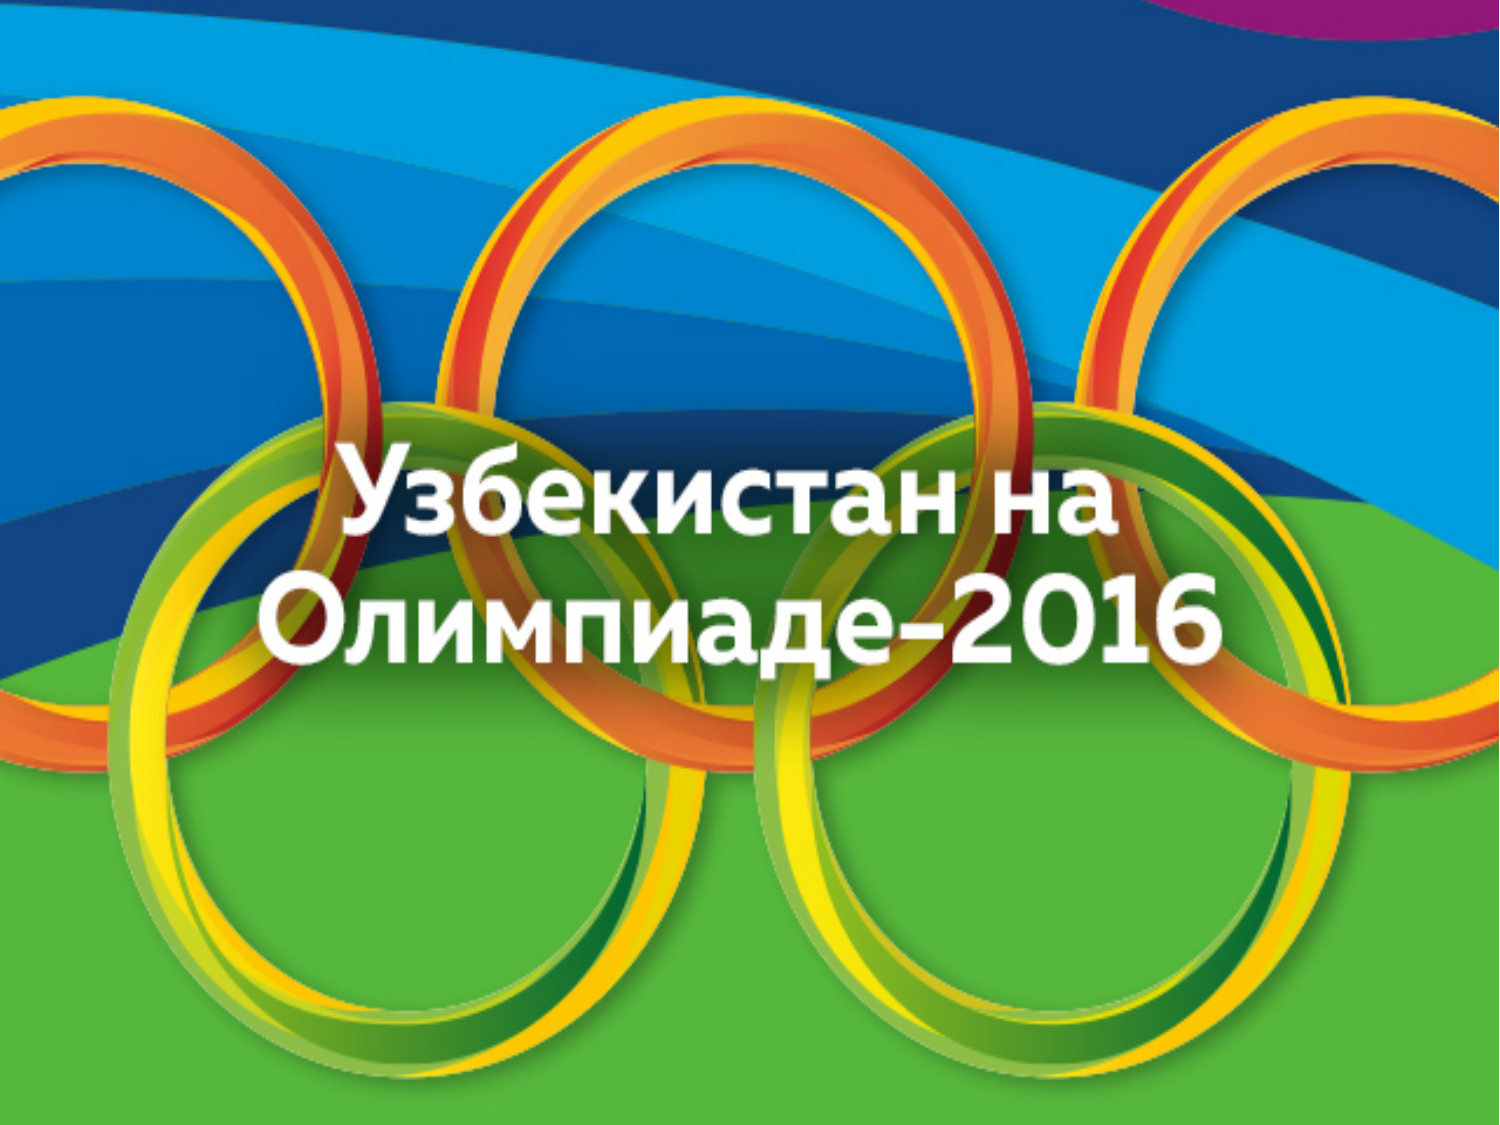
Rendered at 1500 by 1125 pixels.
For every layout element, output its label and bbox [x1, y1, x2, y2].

list [0, 0, 1499, 1125]
